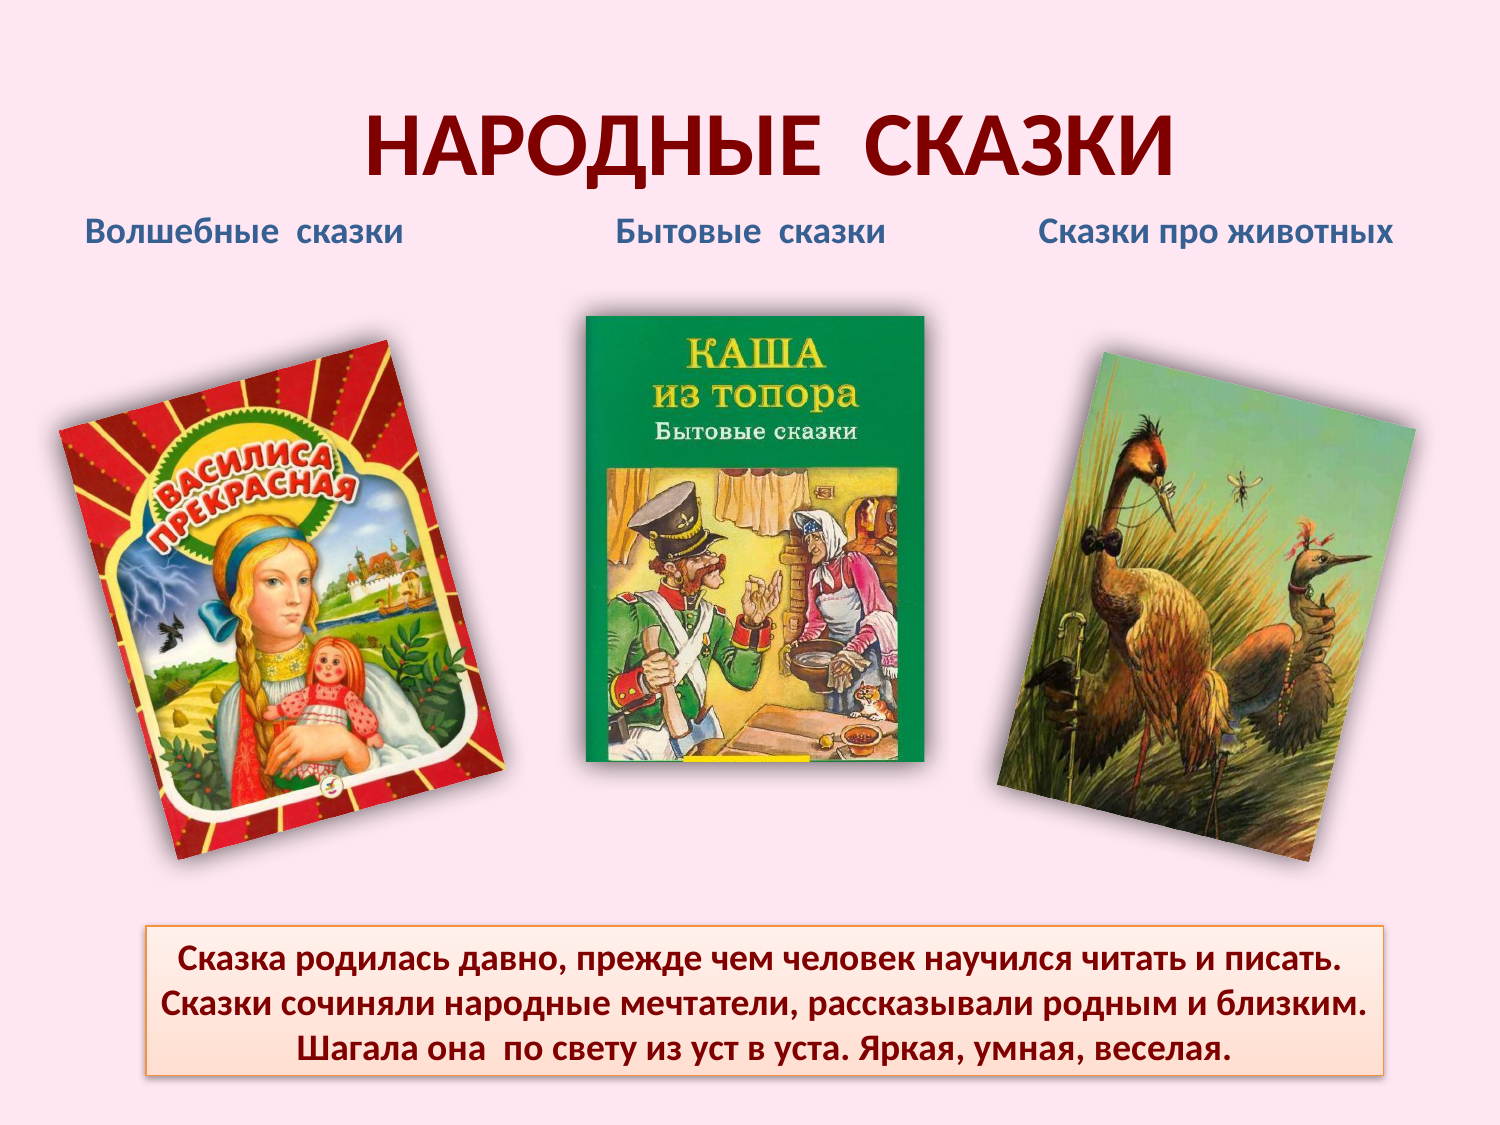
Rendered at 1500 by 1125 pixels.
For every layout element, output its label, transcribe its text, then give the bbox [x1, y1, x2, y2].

text_box Сказка родилась давно, прежде чем человек научился читать и писать. Сказки сочиняли народные мечтатели, рассказывали родным и близким. Шагала она по свету из уст в уста. Яркая, умная, веселая. [145, 925, 1384, 1076]
title НАРОДНЫЕ СКАЗКИ [75, 45, 1425, 233]
picture [997, 352, 1416, 862]
text_box Волшебные сказки Бытовые сказки Сказки про животных [70, 199, 1418, 259]
picture [59, 340, 505, 859]
picture [585, 316, 925, 762]
